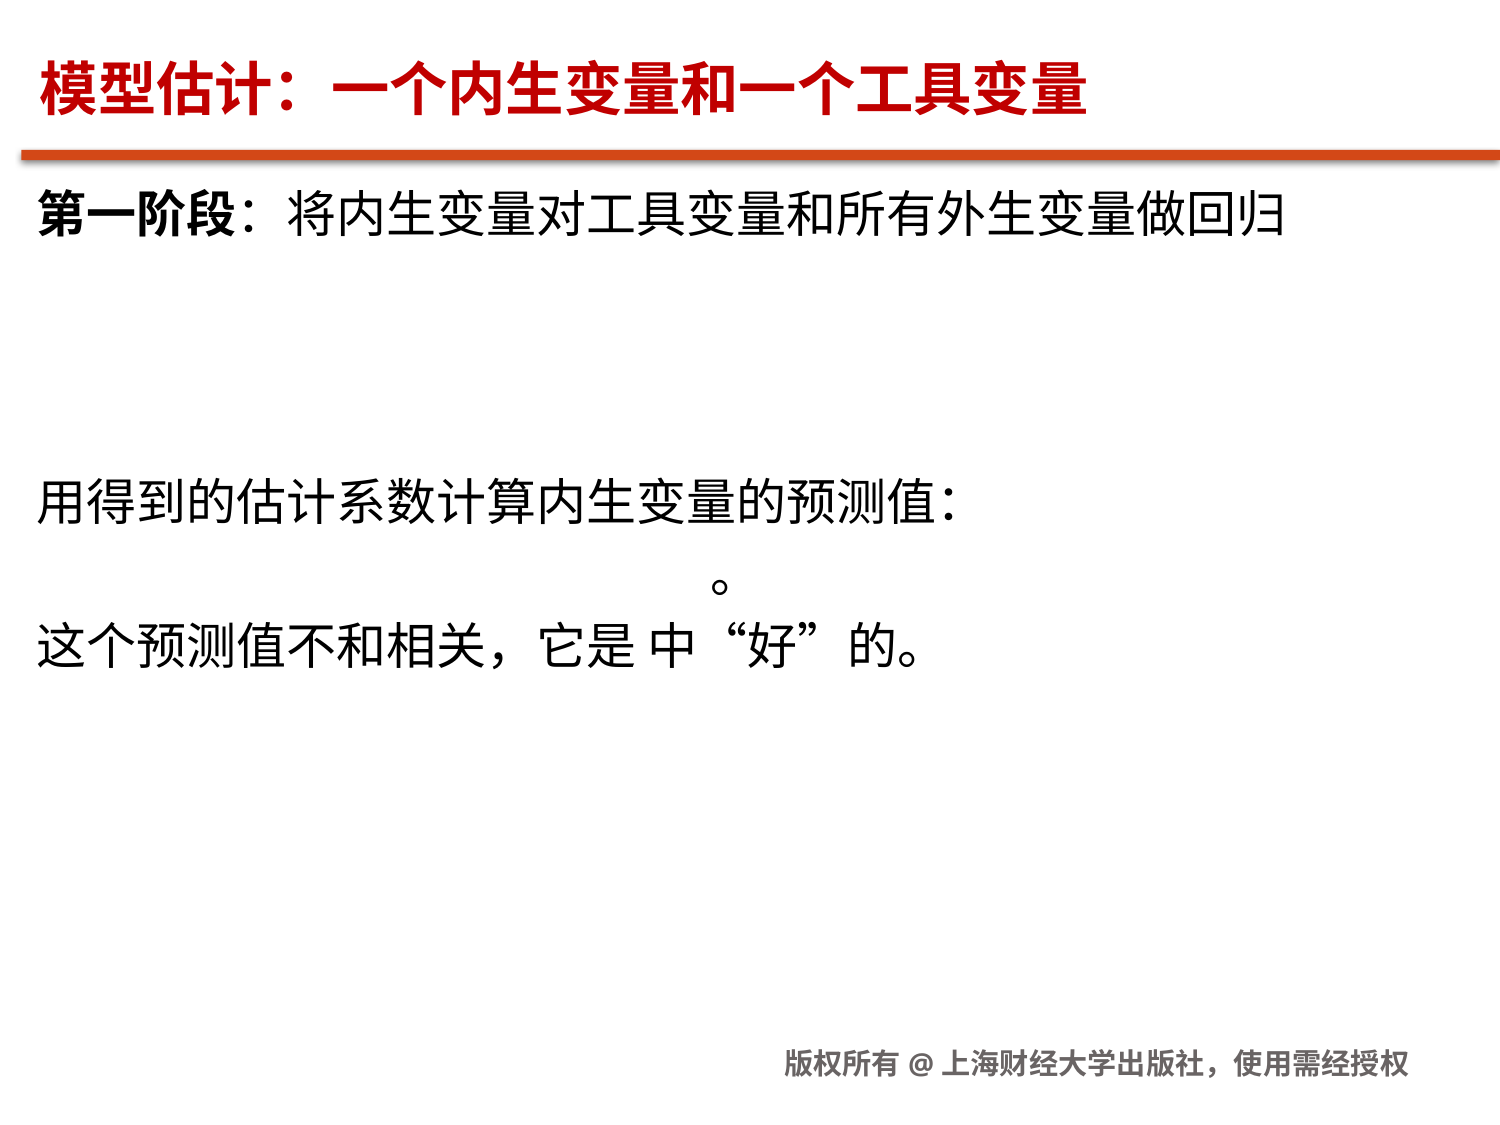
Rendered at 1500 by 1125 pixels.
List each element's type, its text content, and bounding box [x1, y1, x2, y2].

footer 版权所有@上海财经大学出版社，使用需经授权 [690, 1025, 1500, 1100]
title 模型估计：一个内生变量和一个工具变量 [24, 50, 1450, 138]
